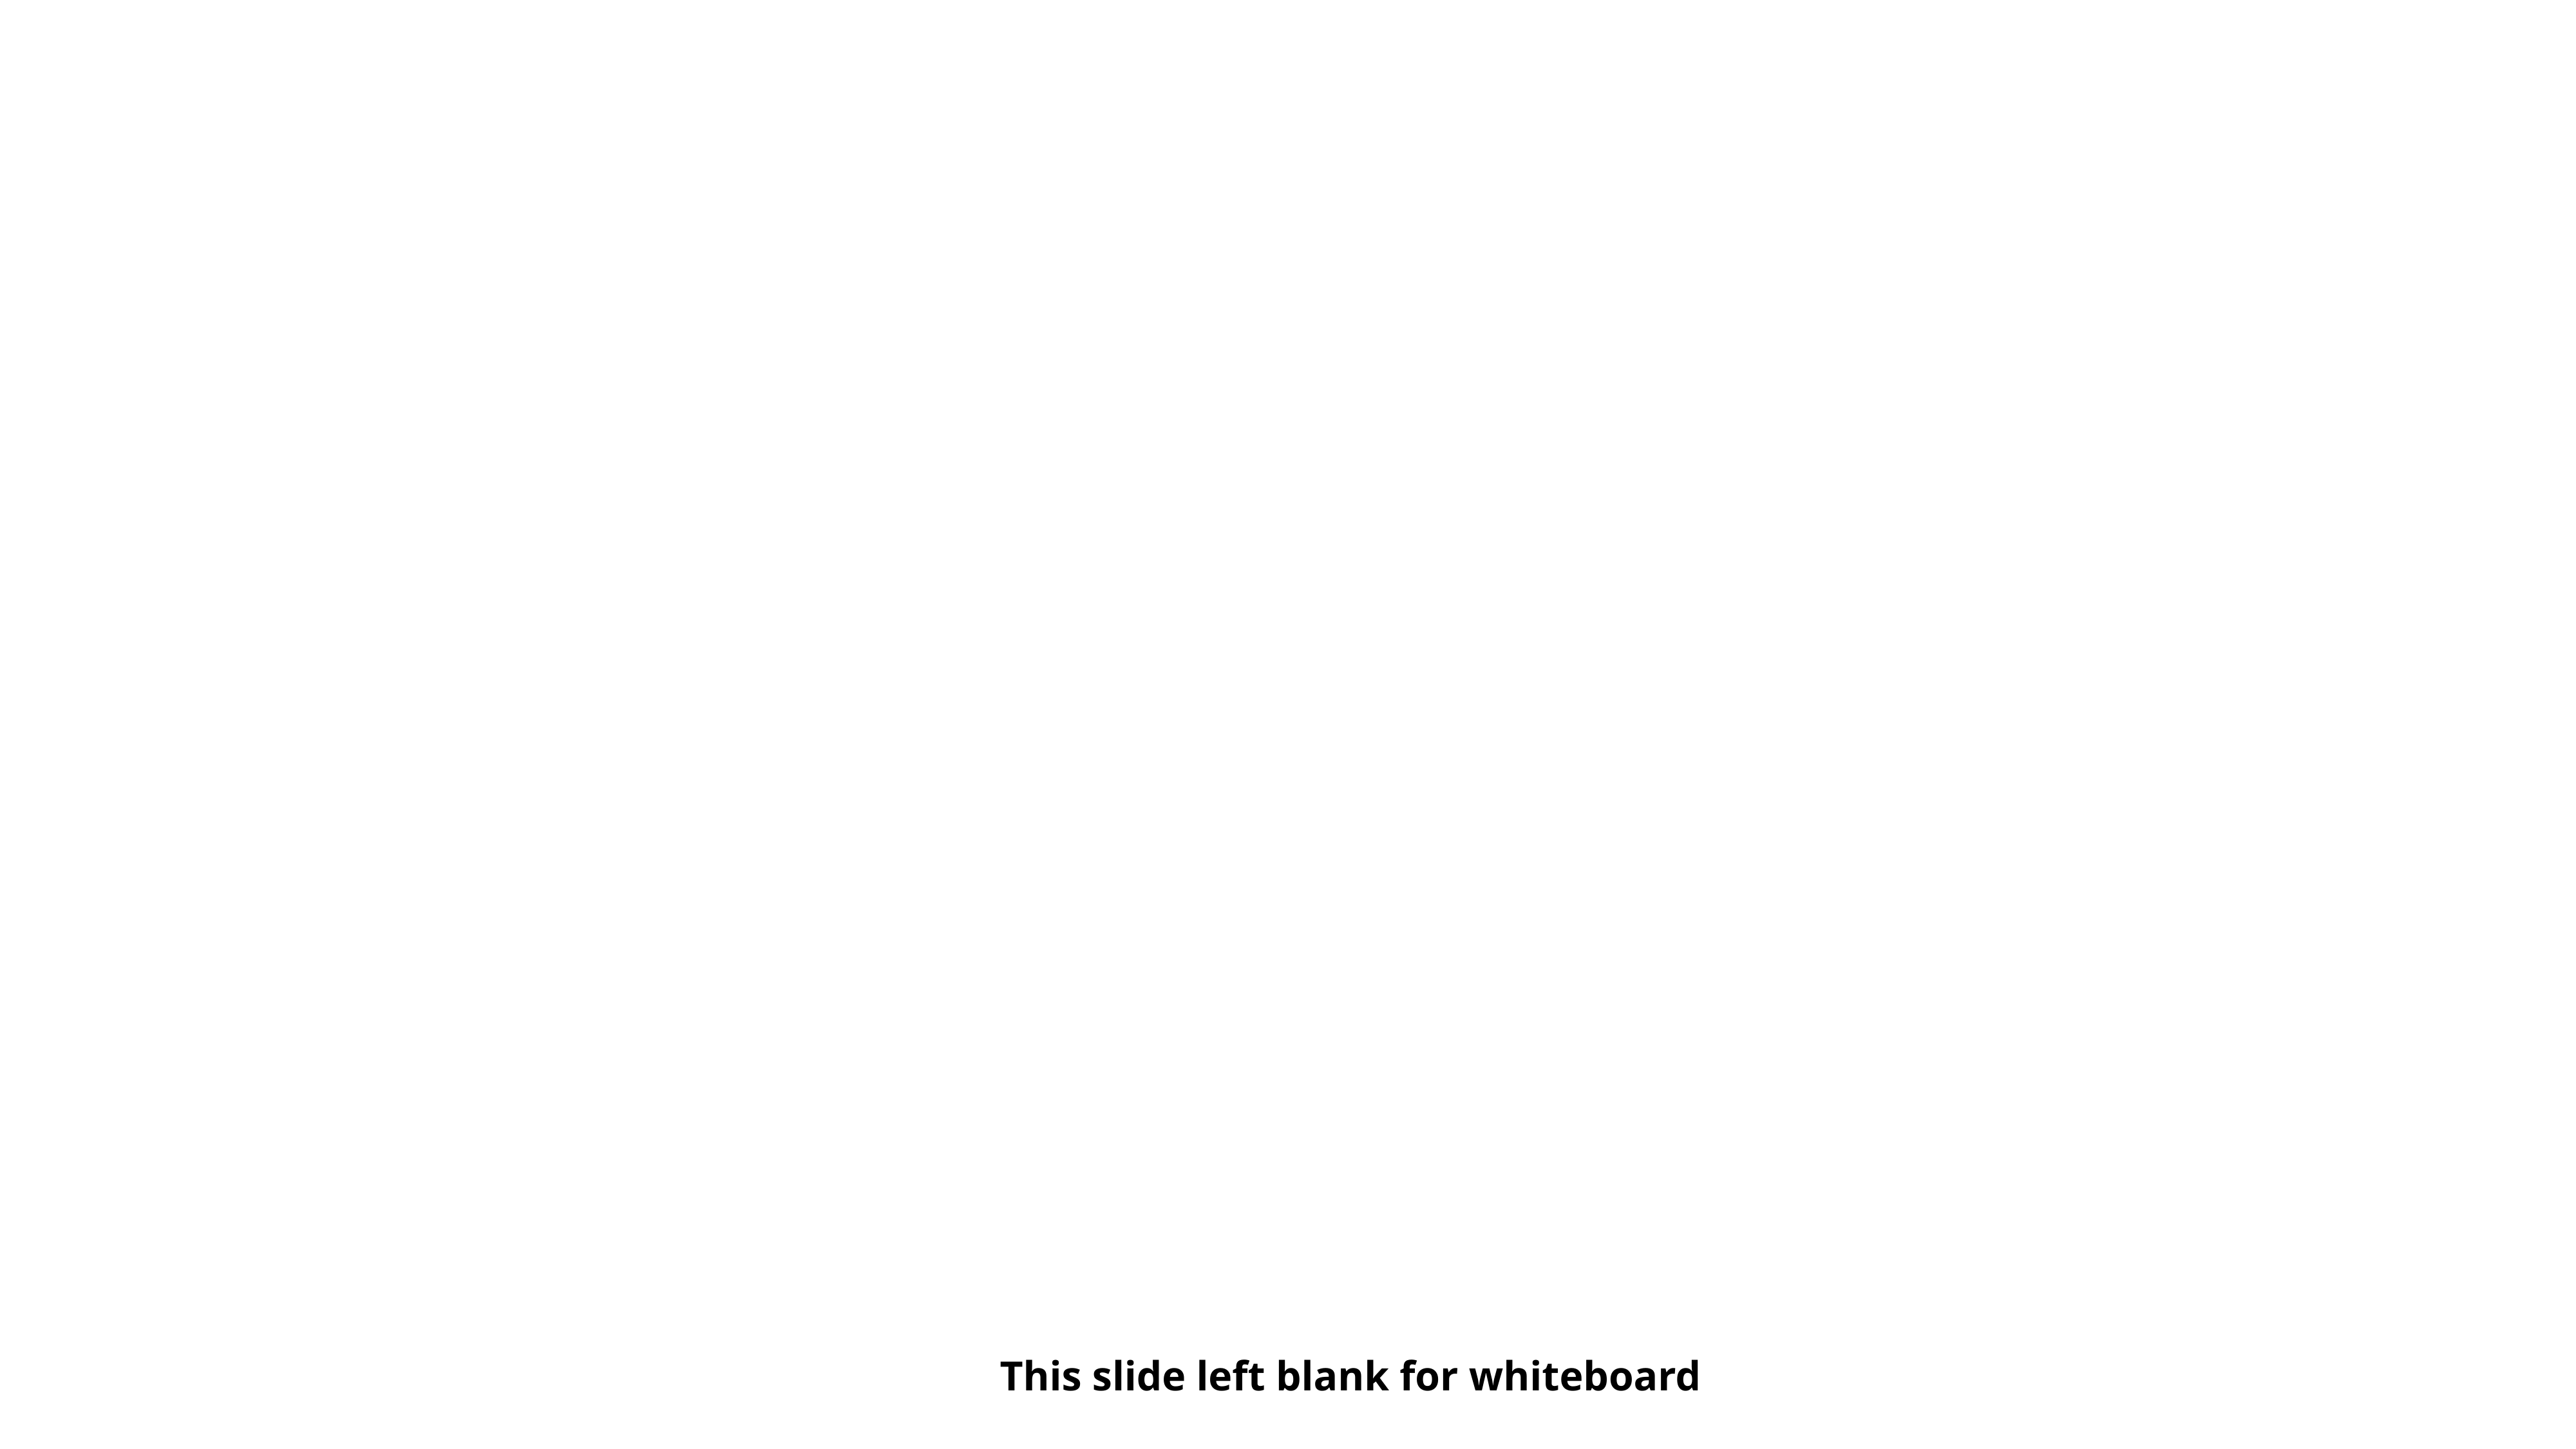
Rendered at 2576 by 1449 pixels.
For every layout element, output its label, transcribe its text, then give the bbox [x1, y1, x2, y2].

text_box This slide left blank for whiteboard [659, 1345, 2043, 1404]
